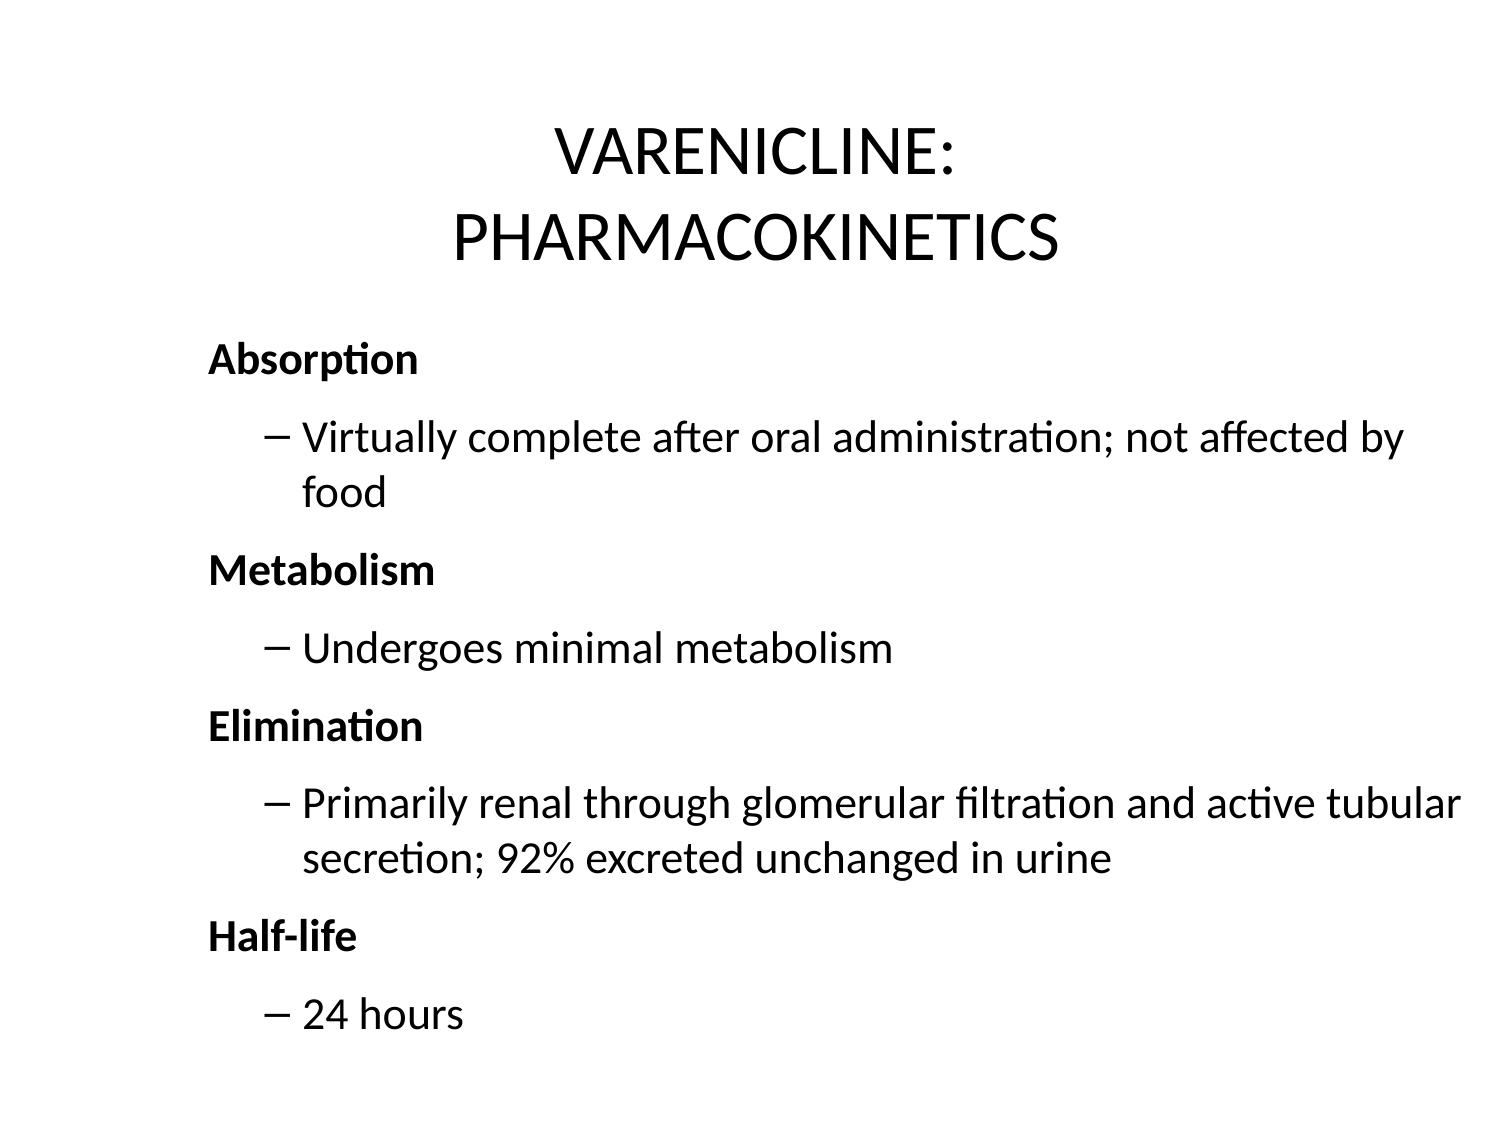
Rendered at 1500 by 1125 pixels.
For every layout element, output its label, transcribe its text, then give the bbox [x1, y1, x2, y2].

title VARENICLINE: PHARMACOKINETICS [146, 94, 1366, 283]
list Absorption Virtually complete after oral administration; not affected by food Metabolism Undergoes minimal metabolism Elimination Primarily renal through glomerular filtration and active tubular secretion; 92% excreted unchanged in urine Half-life 24 hours [193, 321, 1500, 1095]
